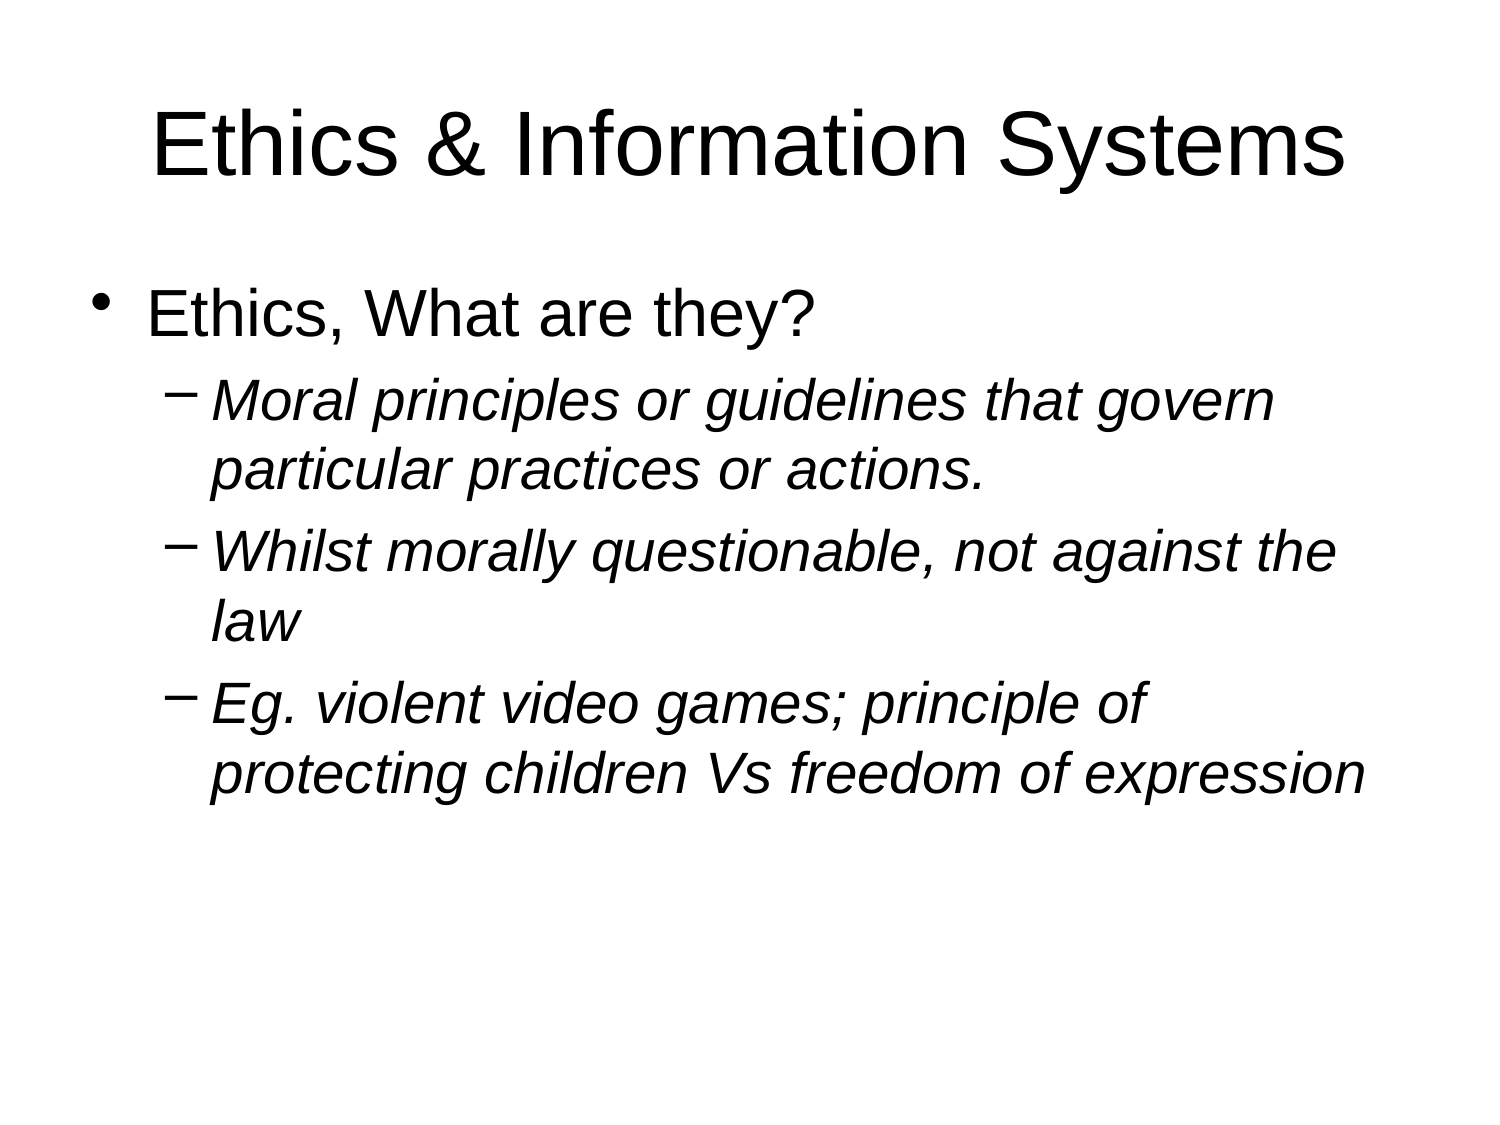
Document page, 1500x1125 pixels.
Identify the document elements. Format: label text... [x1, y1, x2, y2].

title Ethics & Information Systems [74, 44, 1426, 233]
list Ethics, What are they? Moral principles or guidelines that govern particular practices or actions. Whilst morally questionable, not against the law Eg. violent video games; principle of protecting children Vs freedom of expression [74, 262, 1426, 1006]
